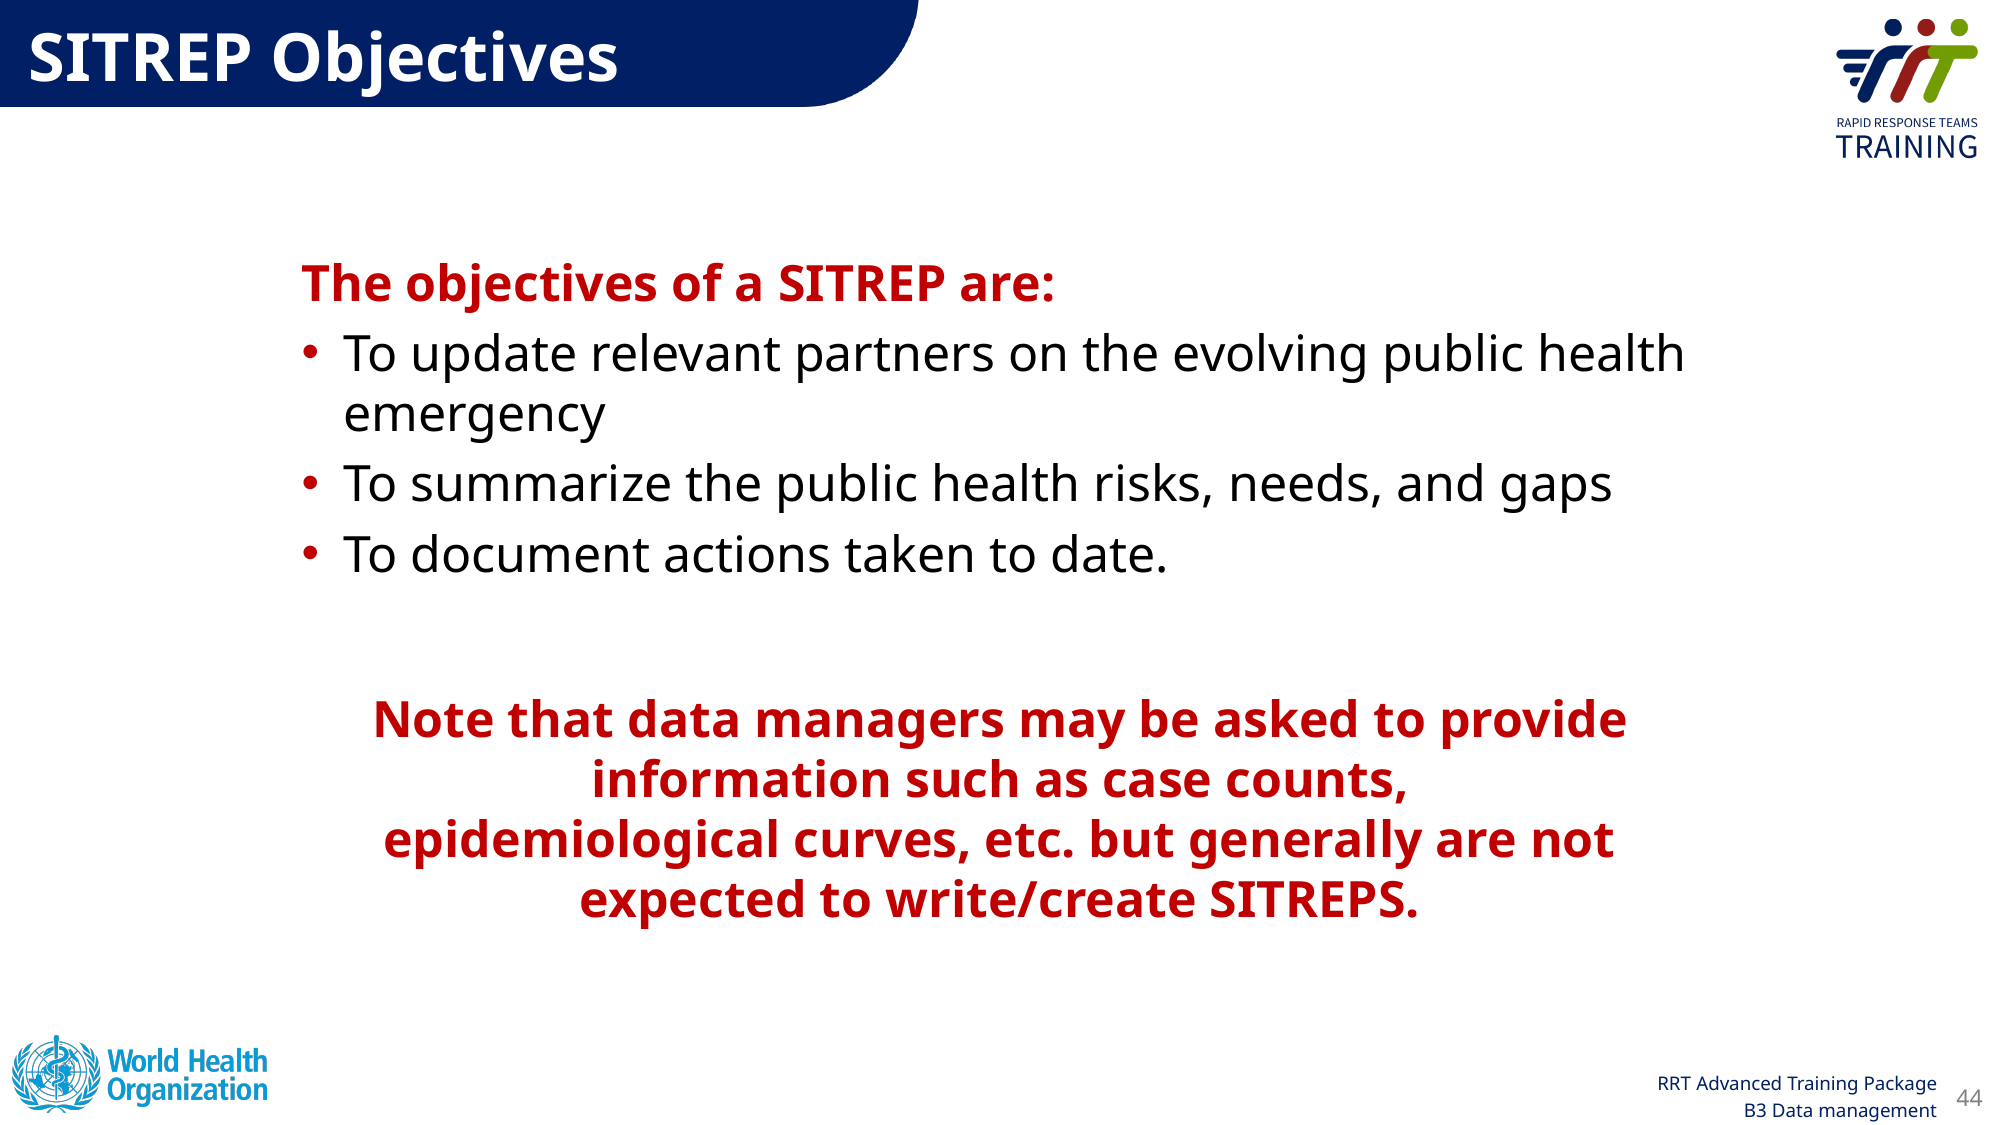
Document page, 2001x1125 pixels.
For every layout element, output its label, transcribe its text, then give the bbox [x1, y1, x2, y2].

picture [1835, 19, 1978, 167]
picture [12, 1083, 48, 1113]
picture [0, 0, 919, 107]
picture [58, 1050, 64, 1058]
picture [12, 1035, 267, 1113]
text_box SITREP Objectives [21, 13, 1361, 107]
text_box The objectives of a SITREP are: To update relevant partners on the evolving public health emergency To summarize the public health risks, needs, and gaps To document actions taken to date. Note that data managers may be asked to provide information such as case counts, epidemiological curves, etc. but generally are not expected to write/create SITREPS. [294, 243, 1706, 935]
